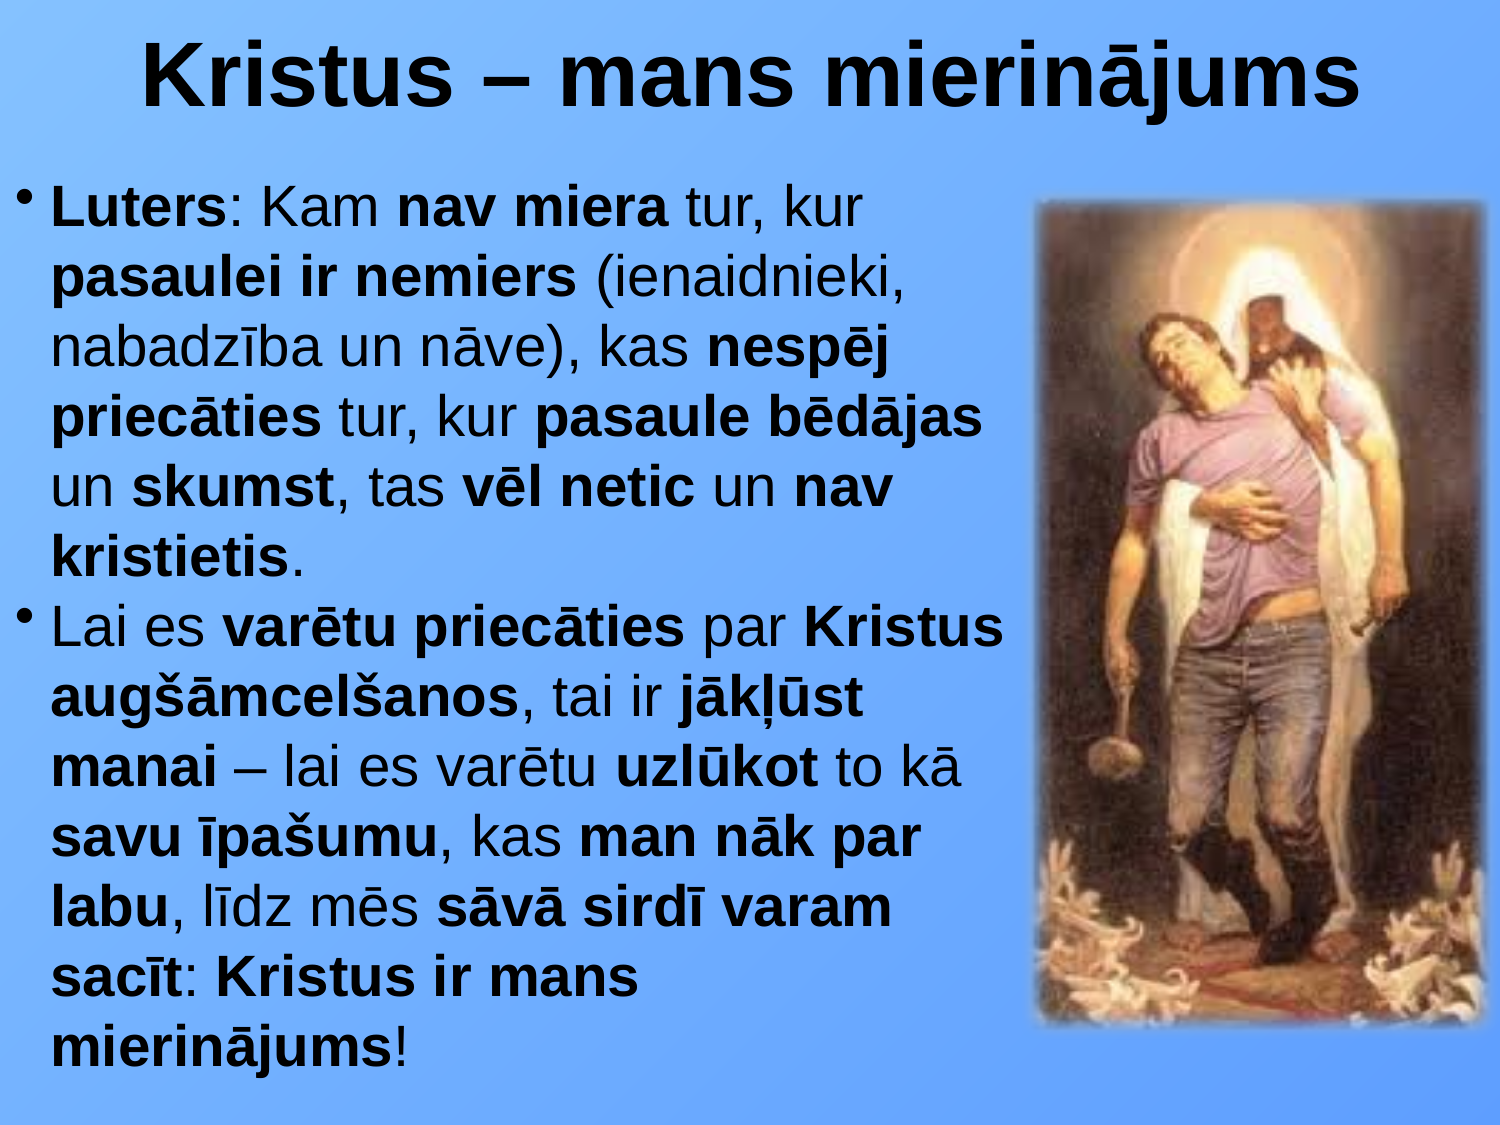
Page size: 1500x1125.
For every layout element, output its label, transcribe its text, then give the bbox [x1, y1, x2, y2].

title Kristus – mans mierinājums [76, 0, 1428, 140]
text_box Luters: Kam nav miera tur, kur pasaulei ir nemiers (ienaidnieki, nabadzība un nāve), kas nespēj priecāties tur, kur pasaule bēdājas un skumst, tas vēl netic un nav kristietis. Lai es varētu priecāties par Kristus augšāmcelšanos, tai ir jākļūst manai – lai es varētu uzlūkot to kā savu īpašumu, kas man nāk par labu, līdz mēs sāvā sirdī varam sacīt: Kristus ir mans mierinājums! [0, 160, 1022, 1125]
picture [1019, 184, 1500, 1040]
